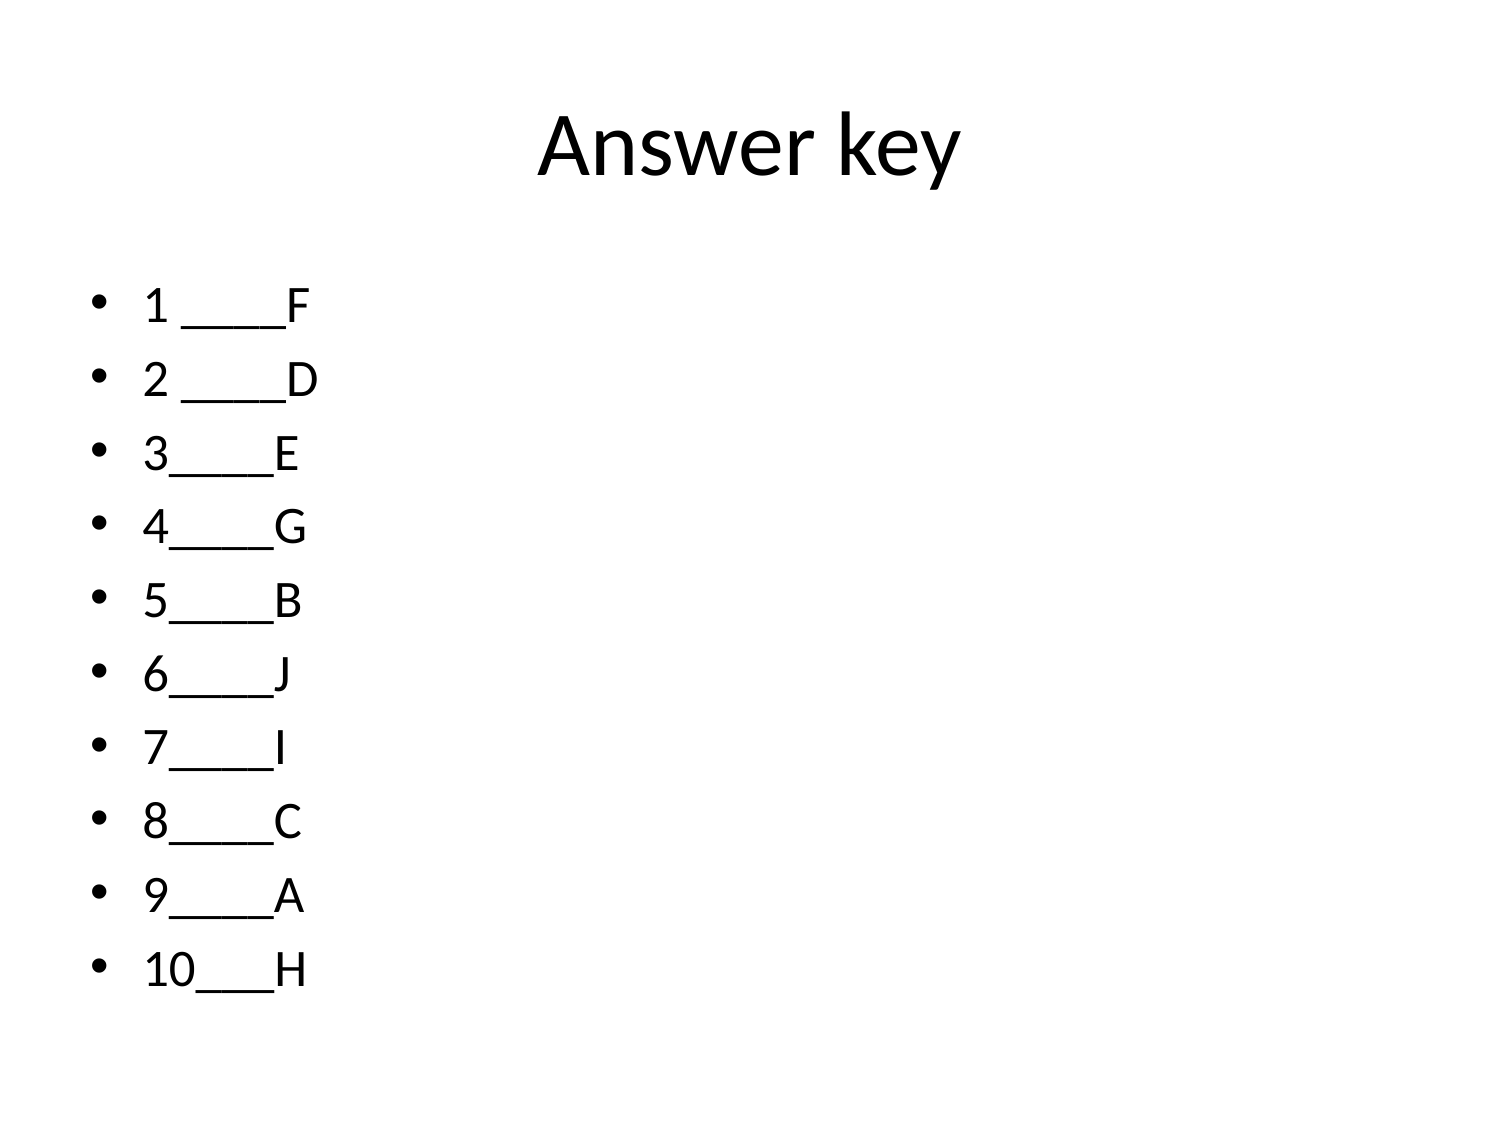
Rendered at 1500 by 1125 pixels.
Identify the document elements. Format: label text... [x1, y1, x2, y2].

title Answer key [75, 45, 1425, 233]
list 1 ____F 2 ____D 3____E 4____G 5____B 6____J 7____I 8____C 9____A 10___H [75, 262, 1425, 1005]
